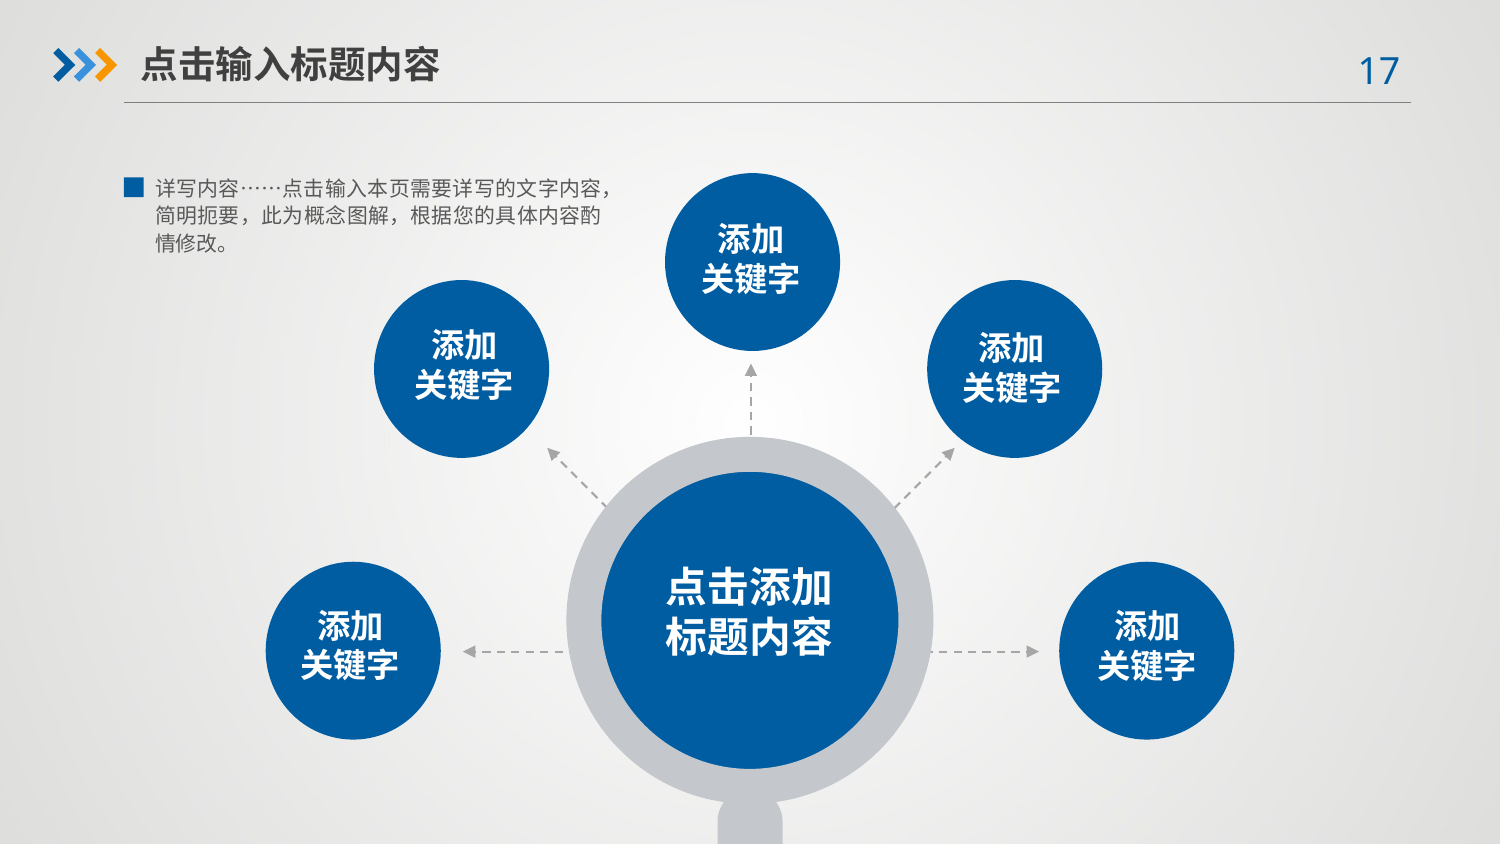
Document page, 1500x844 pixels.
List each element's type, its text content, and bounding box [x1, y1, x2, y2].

text_box [1057, 597, 1237, 742]
text_box [662, 170, 843, 354]
text_box [1075, 559, 1218, 595]
text_box 添加 关键字 [1074, 595, 1221, 694]
text_box 添加 关键字 [277, 595, 424, 694]
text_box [566, 436, 934, 844]
text_box 添加 关键字 [938, 318, 1086, 417]
text_box 添加 关键字 [677, 209, 824, 308]
text_box [263, 559, 443, 742]
text_box [371, 277, 552, 461]
text_box [938, 277, 1105, 461]
text_box [925, 321, 938, 416]
text_box 点击输入标题内容 [140, 32, 491, 95]
picture [0, 0, 1500, 844]
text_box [123, 173, 603, 257]
text_box 添加 关键字 [391, 315, 538, 414]
